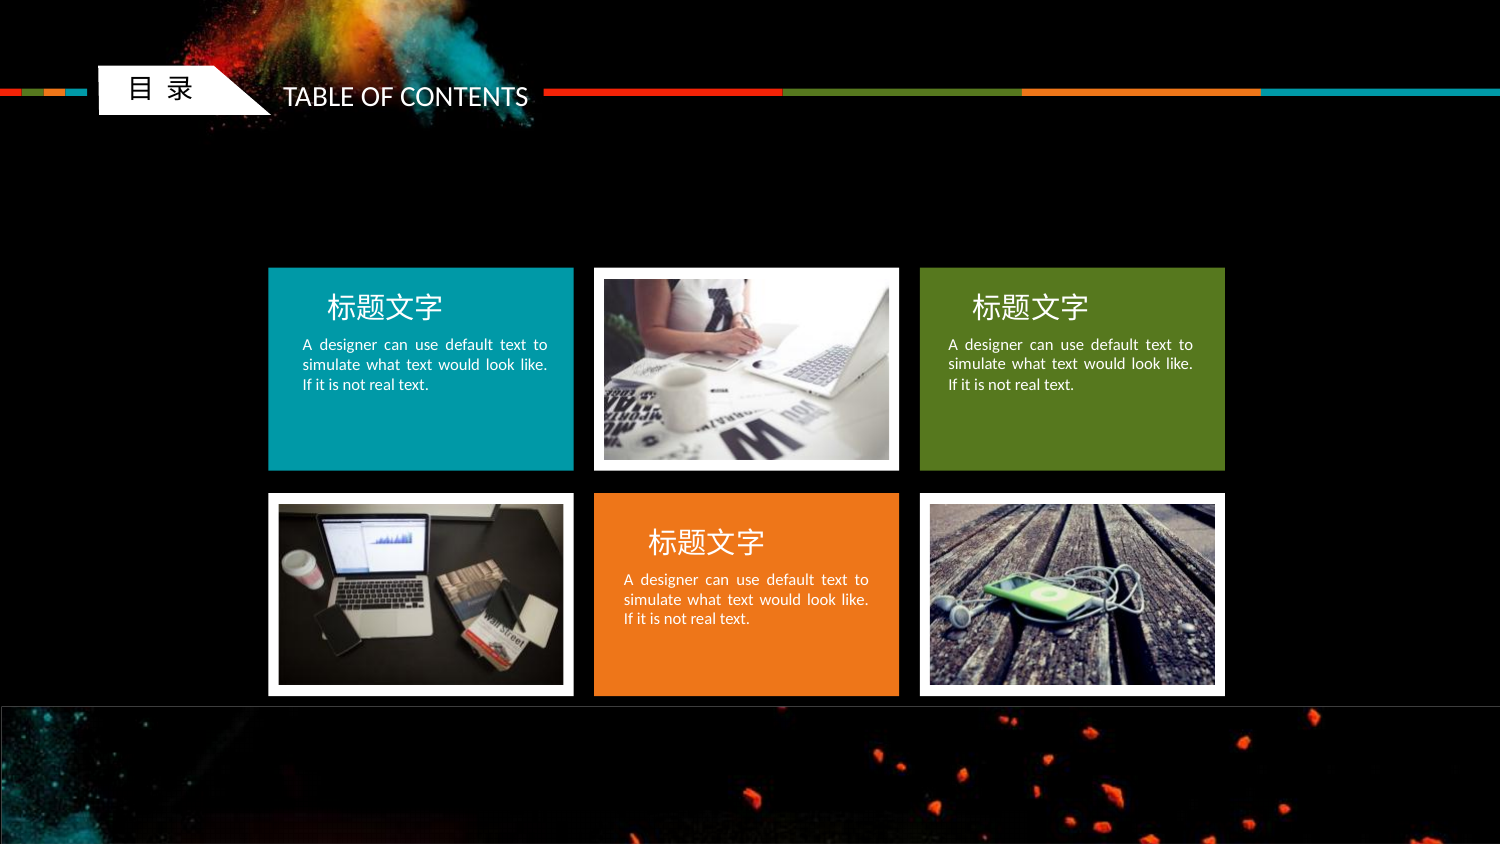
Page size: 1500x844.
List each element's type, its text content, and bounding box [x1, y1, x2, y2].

text_box [267, 492, 575, 697]
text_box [287, 281, 578, 369]
text_box [267, 267, 575, 472]
text_box [593, 492, 900, 697]
text_box A designer can use default text to simulate what text would look like. If it is not real text. [609, 561, 884, 636]
text_box A designer can use default text to simulate what text would look like. If it is not real text. [933, 326, 1209, 401]
text_box [919, 492, 1226, 697]
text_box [0, 0, 1500, 203]
text_box 标题文字 [633, 516, 900, 567]
picture [1, 706, 1500, 844]
text_box [919, 267, 1226, 472]
text_box [929, 504, 1216, 686]
text_box [603, 278, 890, 460]
text_box [278, 504, 564, 686]
text_box 标题文字 [957, 281, 1224, 332]
text_box [593, 267, 900, 472]
